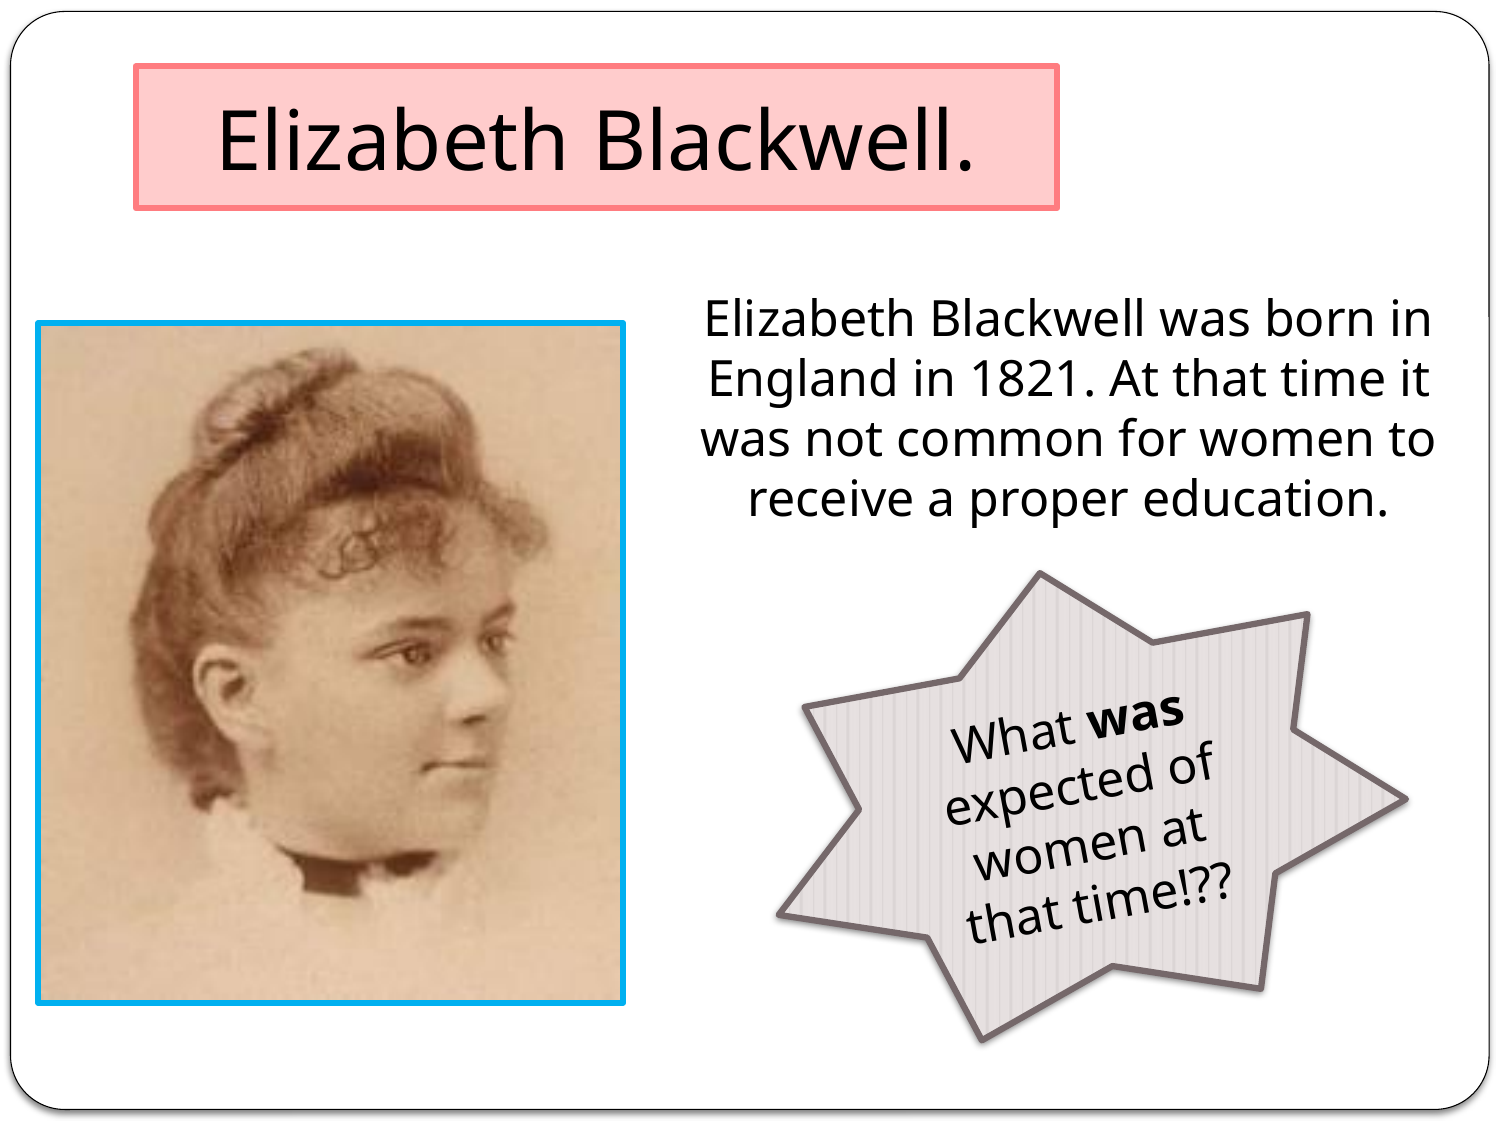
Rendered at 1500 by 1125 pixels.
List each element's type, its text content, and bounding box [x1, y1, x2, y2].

text_box Elizabeth Blackwell. [135, 65, 1058, 209]
text_box What was expected of women at that time!?? [777, 572, 1407, 1042]
text_box Elizabeth Blackwell was born in England in 1821. At that time it was not common for women to receive a proper education. [667, 278, 1471, 534]
picture [42, 327, 619, 999]
